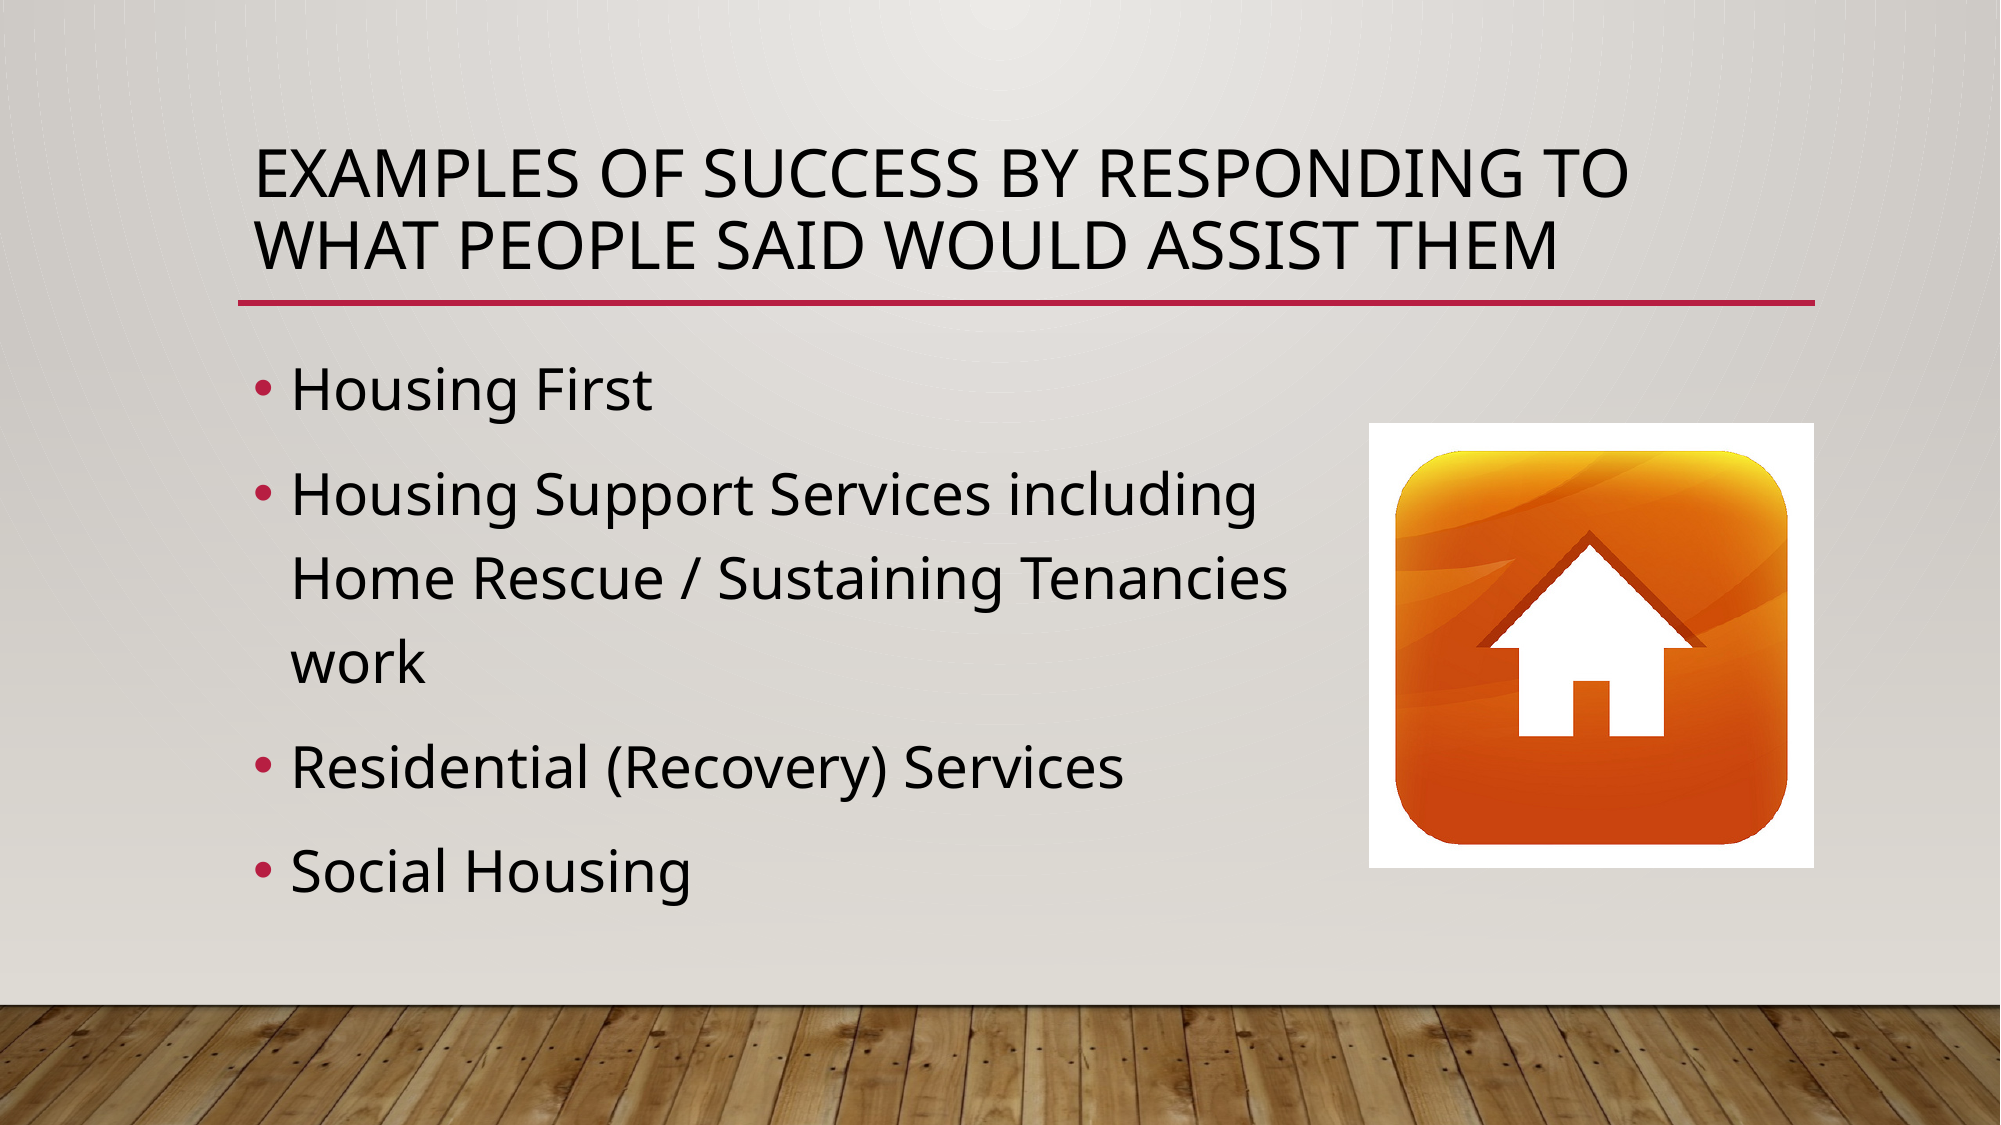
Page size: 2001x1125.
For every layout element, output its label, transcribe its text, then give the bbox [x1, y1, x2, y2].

picture [0, 1005, 2000, 1125]
list Housing First Housing Support Services including Home Rescue / Sustaining Tenancies work Residential (Recovery) Services Social Housing [238, 330, 1370, 897]
picture [1369, 423, 1814, 869]
title Examples of Success by responding to what people said would assist them [238, 131, 1814, 305]
